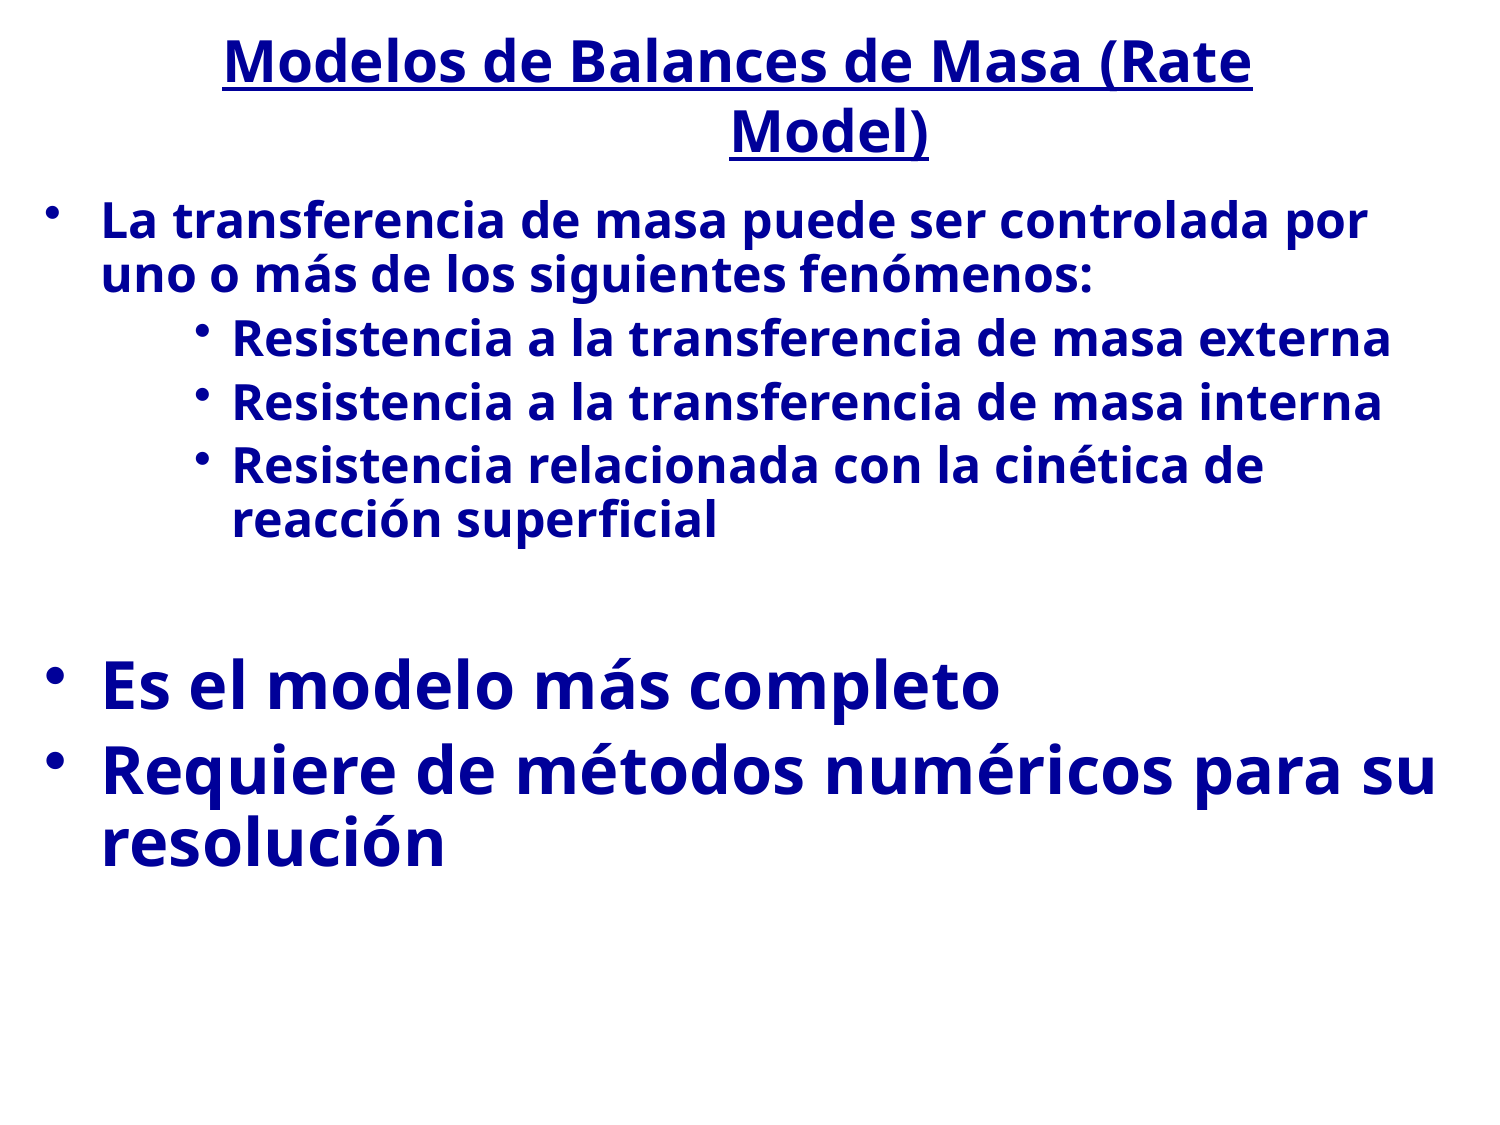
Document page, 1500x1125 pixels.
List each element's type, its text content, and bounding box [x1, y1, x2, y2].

list La transferencia de masa puede ser controlada por uno o más de los siguientes fenómenos: Resistencia a la transferencia de masa externa Resistencia a la transferencia de masa interna Resistencia relacionada con la cinética de reacción superficial Es el modelo más completo Requiere de métodos numéricos para su resolución [29, 187, 1460, 1048]
title Modelos de Balances de Masa (Rate Model) [99, 0, 1376, 187]
